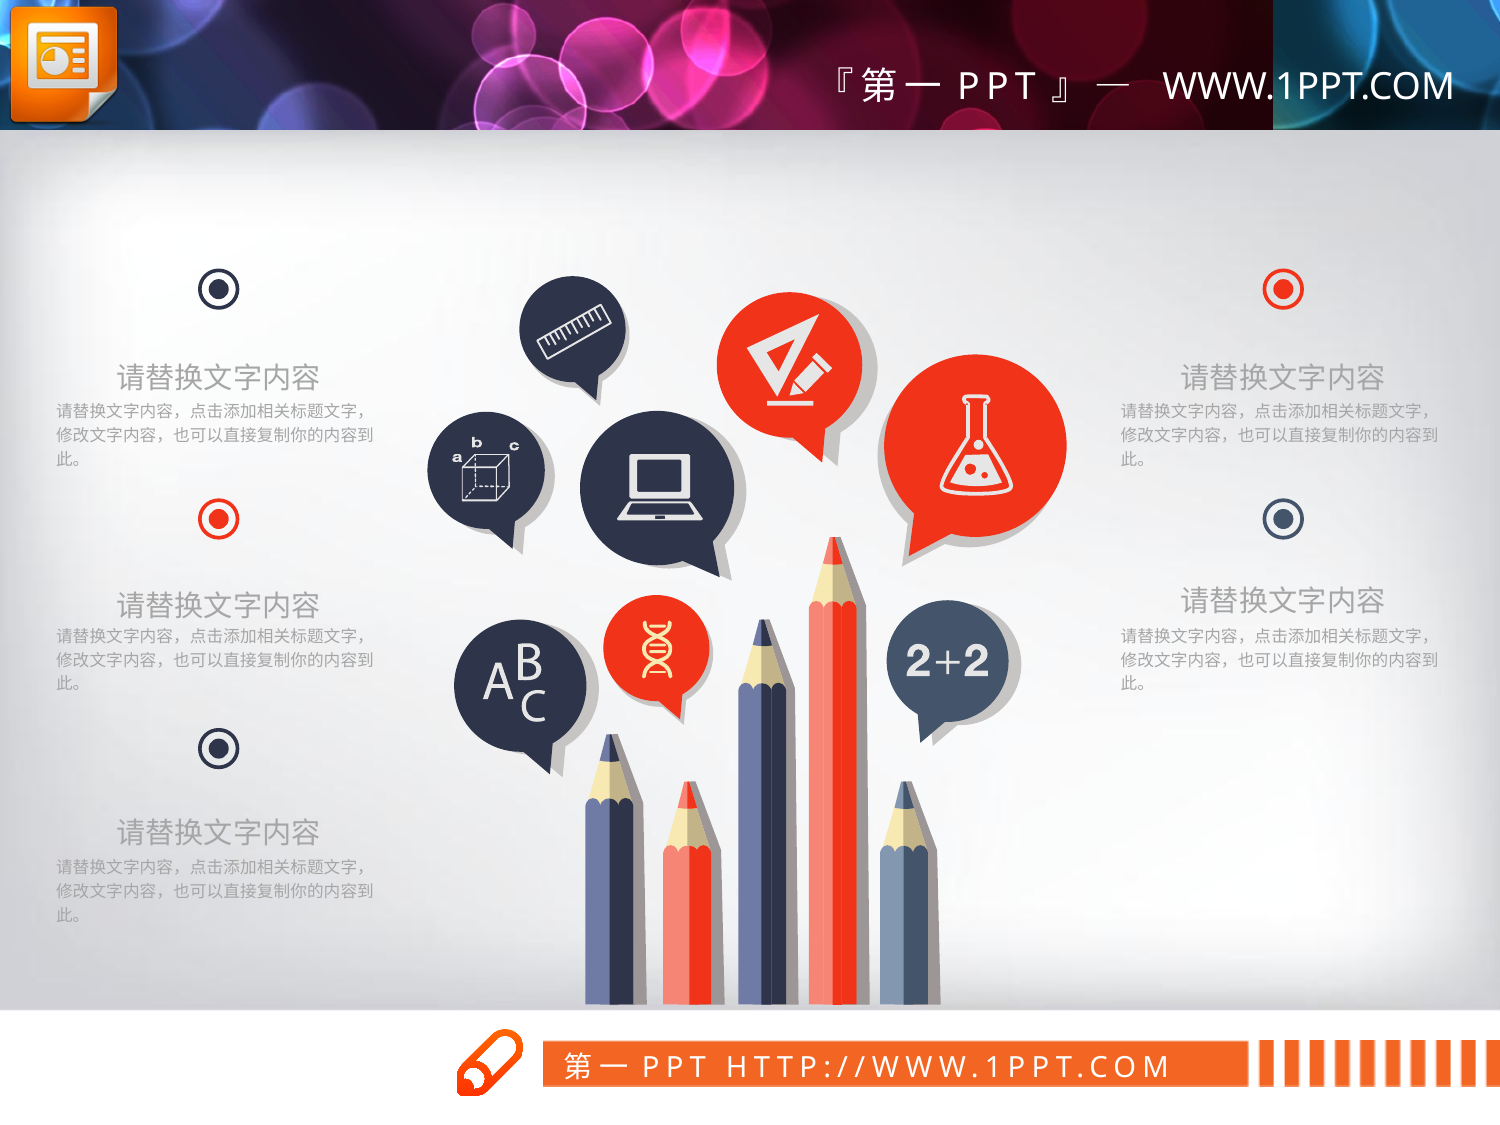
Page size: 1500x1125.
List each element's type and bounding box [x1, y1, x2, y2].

text_box [427, 411, 556, 556]
text_box [1262, 498, 1305, 540]
text_box [197, 268, 240, 310]
text_box [716, 291, 878, 467]
picture [0, 0, 1500, 1012]
text_box [197, 727, 240, 770]
text_box [738, 619, 799, 1005]
text_box [602, 594, 714, 725]
text_box [197, 498, 240, 540]
text_box [40, 573, 397, 670]
picture [543, 1040, 1500, 1087]
text_box [453, 619, 600, 778]
text_box [519, 275, 630, 407]
text_box [570, 401, 752, 581]
text_box [1105, 567, 1461, 670]
text_box [662, 781, 725, 1006]
text_box [40, 799, 397, 901]
text_box [872, 345, 1076, 567]
text_box [585, 734, 648, 1006]
text_box [1262, 268, 1305, 310]
text_box [879, 781, 941, 1006]
text_box [1105, 345, 1461, 445]
text_box [886, 599, 1022, 747]
text_box [40, 344, 397, 445]
text_box [808, 536, 870, 1005]
